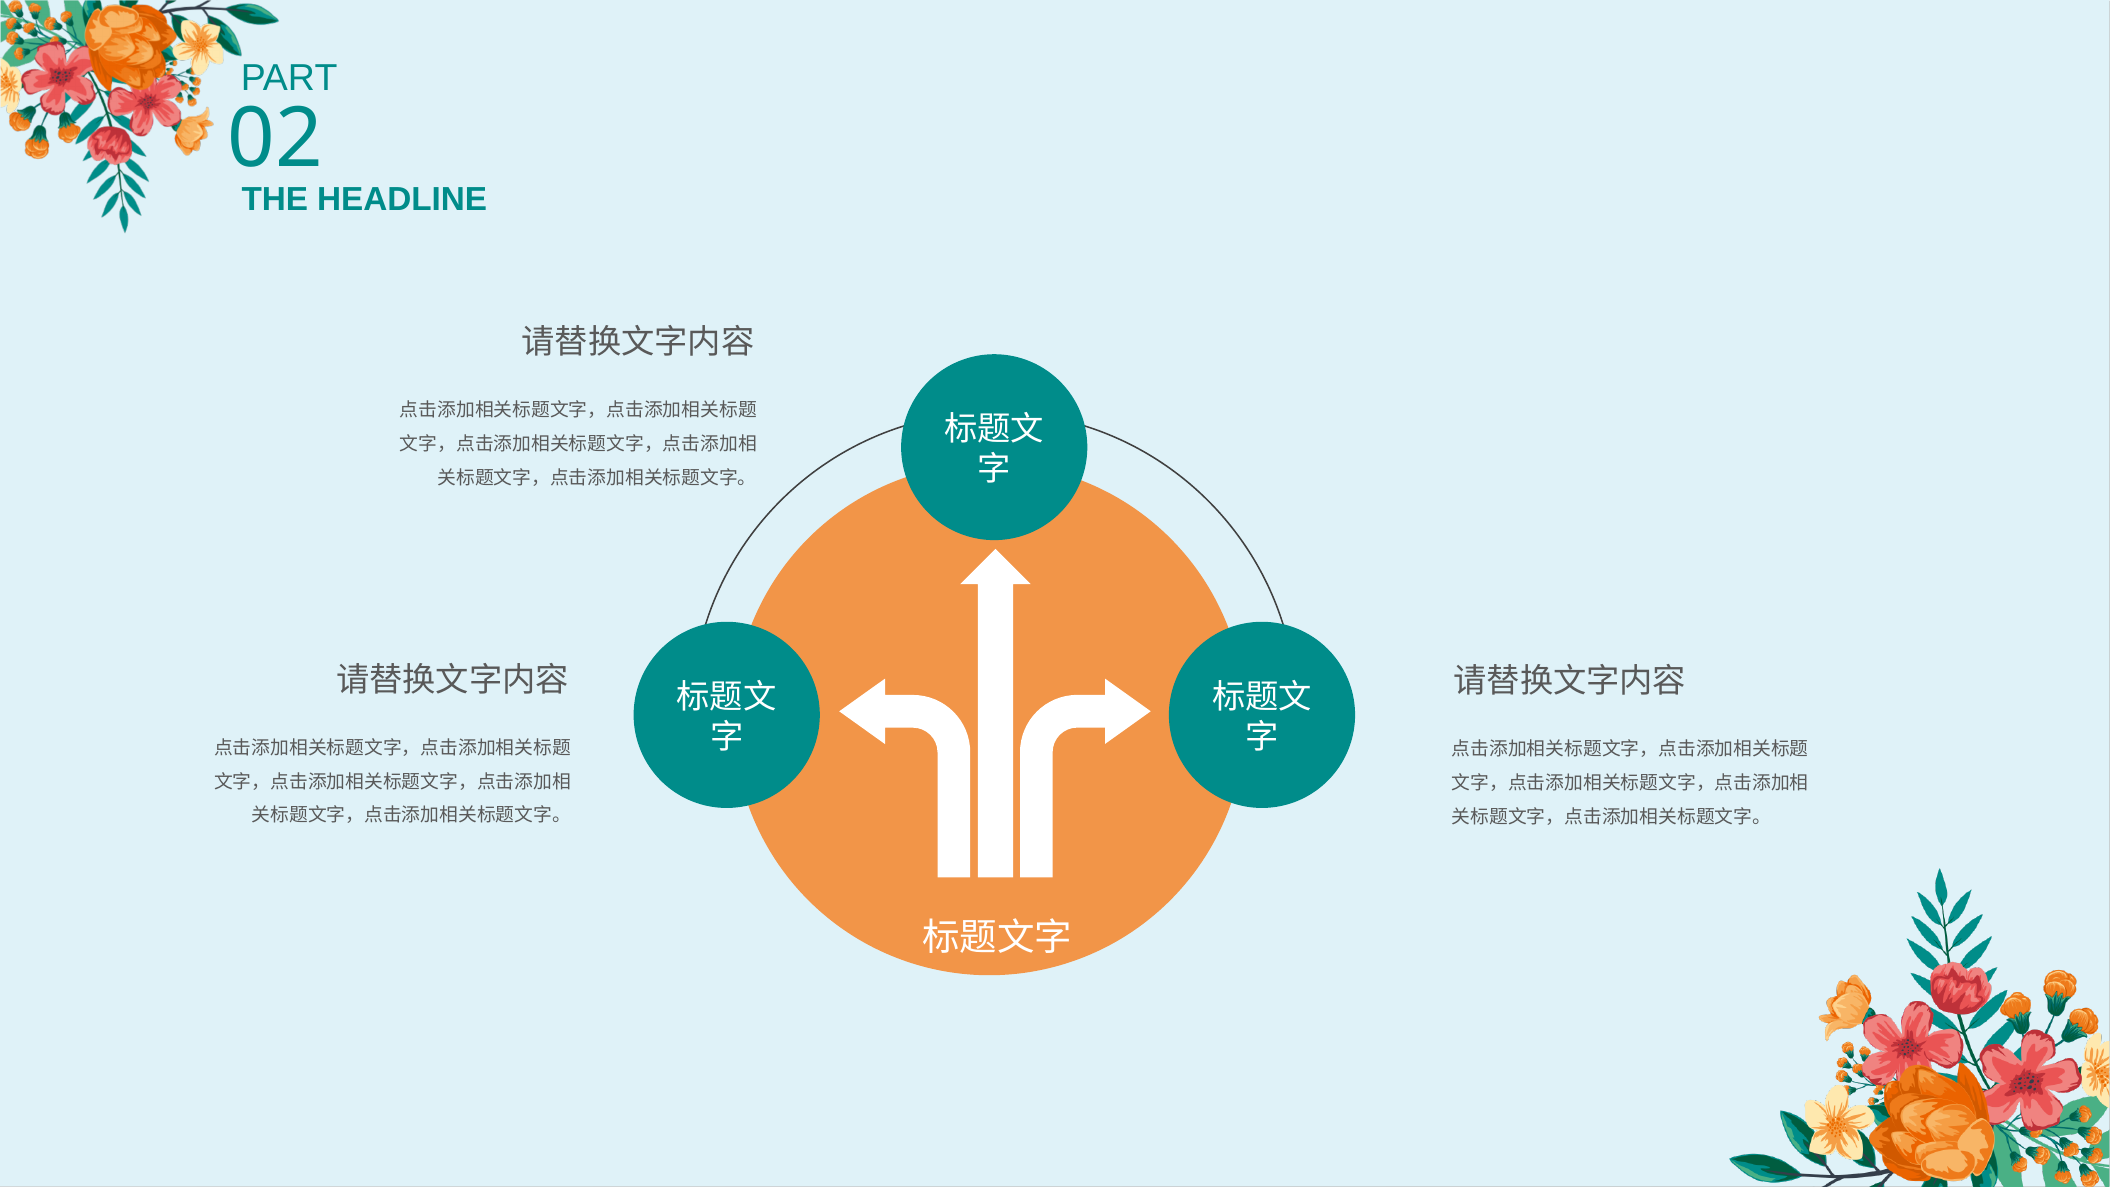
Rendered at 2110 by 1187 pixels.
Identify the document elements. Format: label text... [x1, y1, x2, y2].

text_box THE HEADLINE [226, 170, 503, 225]
text_box 标题文字 [901, 354, 1088, 541]
text_box 02 [213, 75, 338, 191]
text_box [839, 678, 971, 878]
text_box [705, 426, 905, 624]
text_box 请替换文字内容 [321, 650, 584, 706]
text_box 标题文字 [1168, 621, 1356, 808]
picture [1, 1, 281, 239]
text_box [960, 548, 1031, 878]
text_box 点击添加相关标题文字，点击添加相关标题文字，点击添加相关标题文字，点击添加相关标题文字，点击添加相关标题文字。 [383, 379, 771, 496]
text_box [1082, 426, 1283, 627]
text_box 请替换文字内容 [1438, 651, 1702, 707]
picture [1725, 859, 2110, 1187]
text_box 点击添加相关标题文字，点击添加相关标题文字，点击添加相关标题文字，点击添加相关标题文字，点击添加相关标题文字。 [1437, 718, 1825, 835]
text_box 标题文字 [873, 889, 1121, 976]
text_box [748, 477, 1232, 948]
text_box 点击添加相关标题文字，点击添加相关标题文字，点击添加相关标题文字，点击添加相关标题文字，点击添加相关标题文字。 [198, 717, 586, 833]
text_box [1020, 678, 1151, 878]
text_box PART [226, 45, 353, 106]
text_box 标题文字 [633, 621, 820, 808]
text_box 请替换文字内容 [506, 312, 770, 368]
